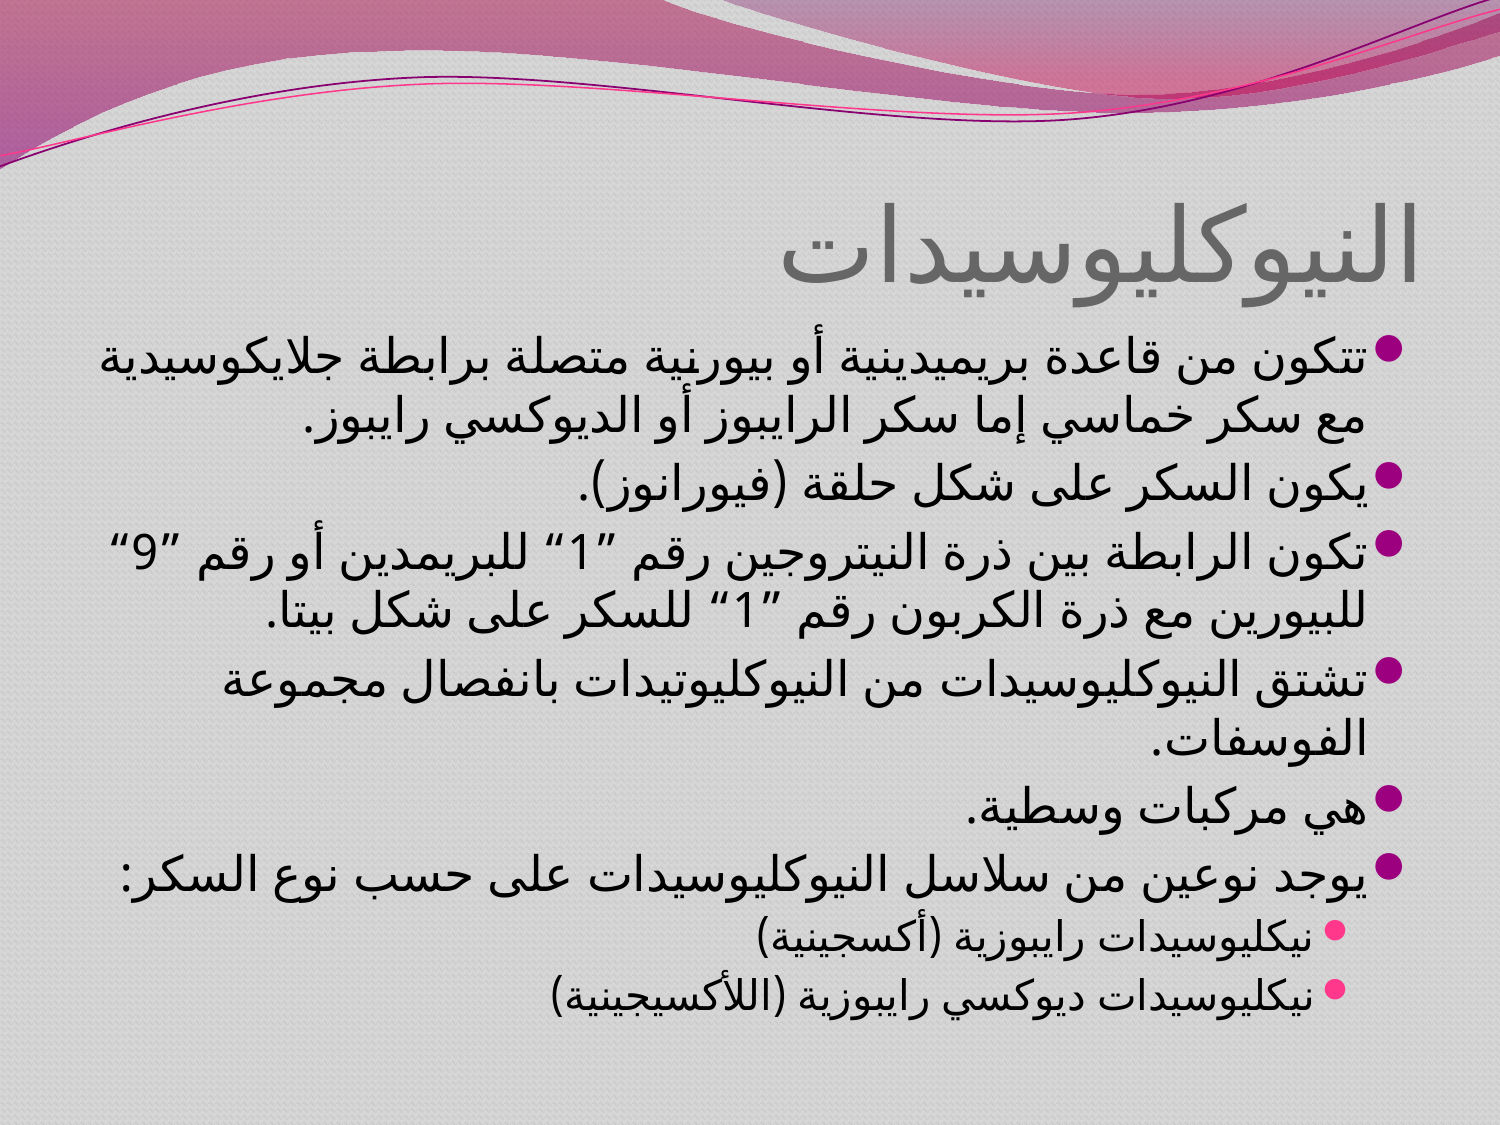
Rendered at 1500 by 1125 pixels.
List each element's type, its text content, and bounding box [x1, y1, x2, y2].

list تتكون من قاعدة بريميدينية أو بيورنية متصلة برابطة جلايكوسيدية مع سكر خماسي إما سكر الرايبوز أو الديوكسي رايبوز. يكون السكر على شكل حلقة (فيورانوز). تكون الرابطة بين ذرة النيتروجين رقم ”1“ للبريمدين أو رقم ”9“ للبيورين مع ذرة الكربون رقم ”1“ للسكر على شكل بيتا. تشتق النيوكليوسيدات من النيوكليوتيدات بانفصال مجموعة الفوسفات. هي مركبات وسطية. يوجد نوعين من سلاسل النيوكليوسيدات على حسب نوع السكر: نيكليوسيدات رايبوزية (أكسجينية) نيكليوسيدات ديوكسي رايبوزية (اللأكسيجينية) [75, 317, 1425, 1038]
title النيوكليوسيدات [75, 115, 1425, 303]
